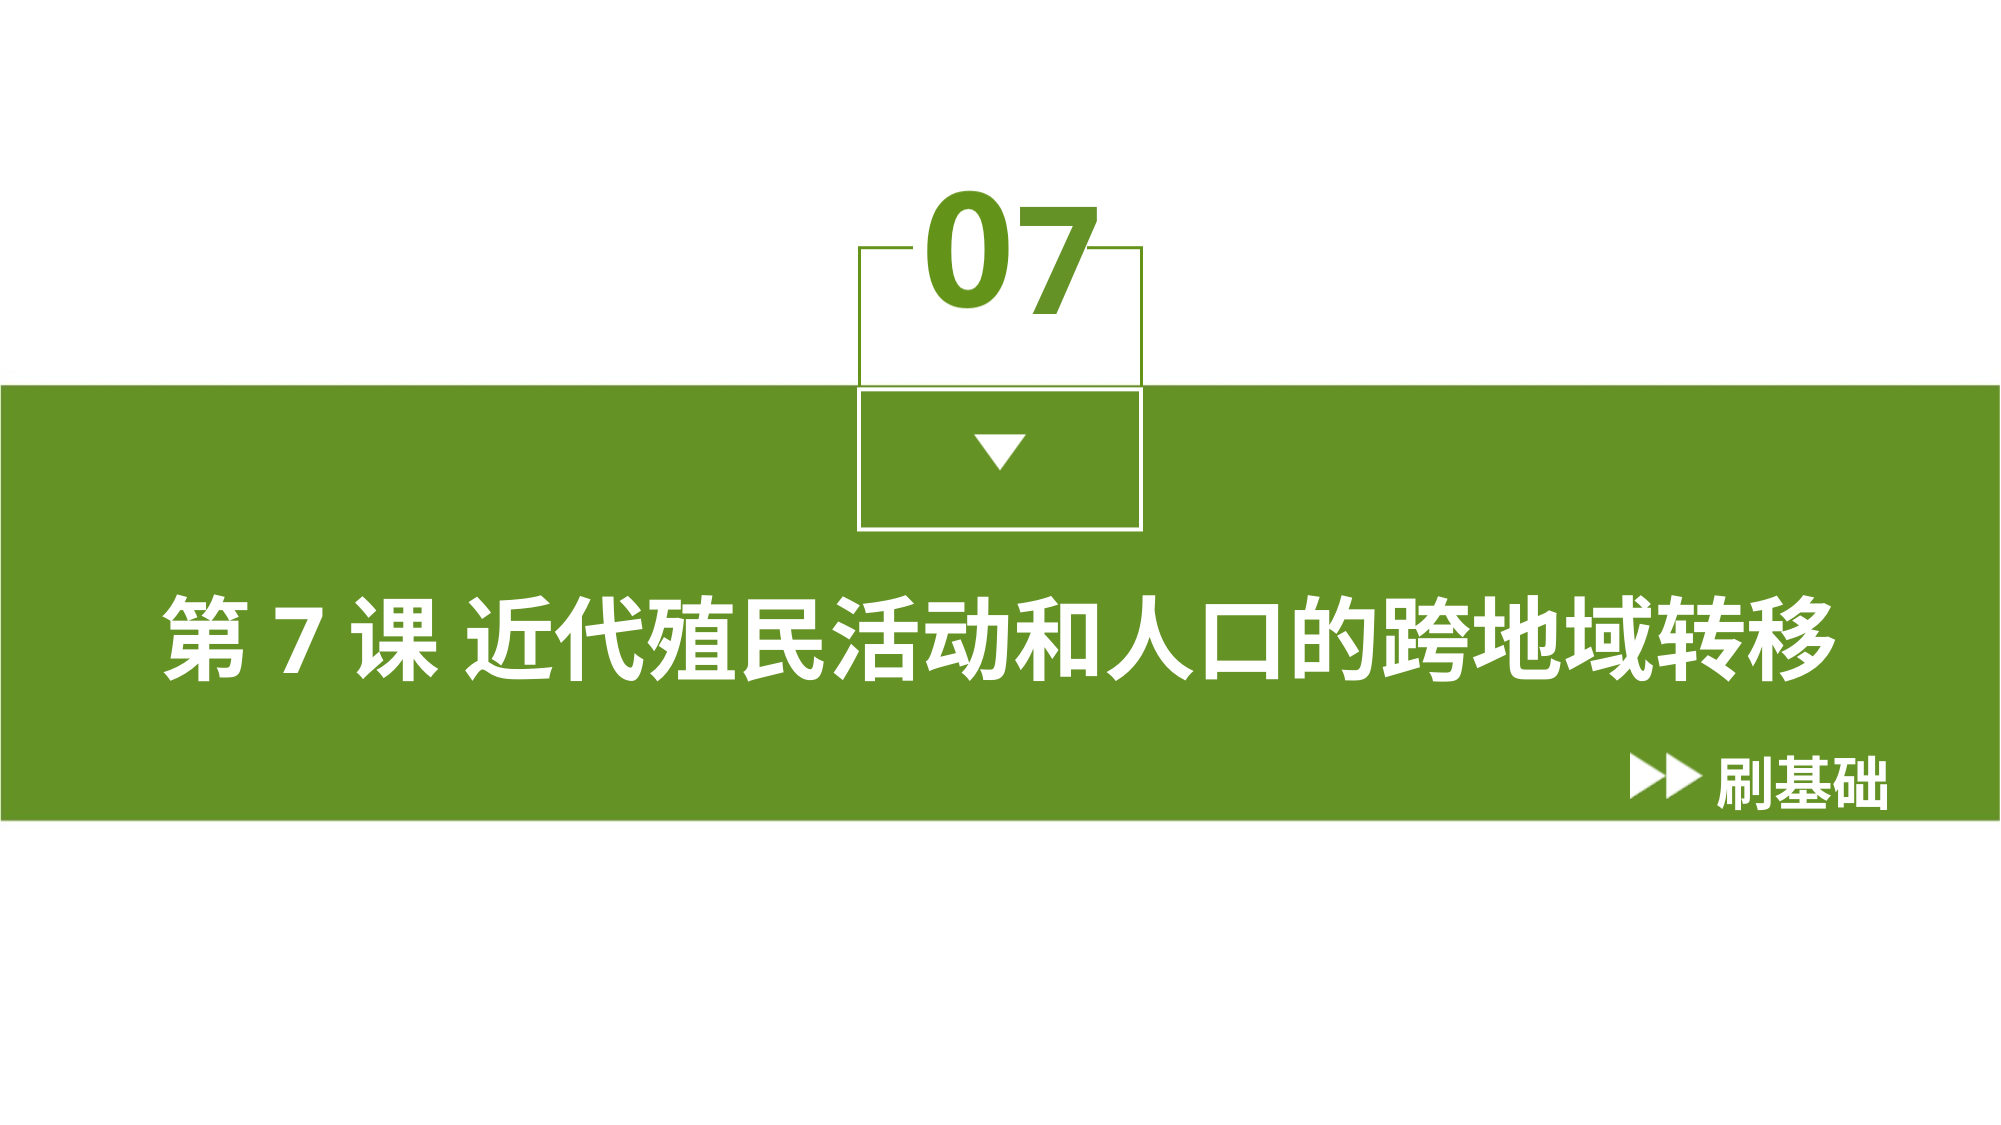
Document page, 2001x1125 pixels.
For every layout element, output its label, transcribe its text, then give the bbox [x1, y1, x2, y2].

picture [0, 0, 2000, 572]
text_box 第7课 近代殖民活动和人口的跨地域转移 [0, 572, 2000, 699]
text_box 7 [979, 156, 1139, 353]
text_box 刷基础 [1715, 718, 1997, 812]
picture [0, 699, 2000, 1125]
